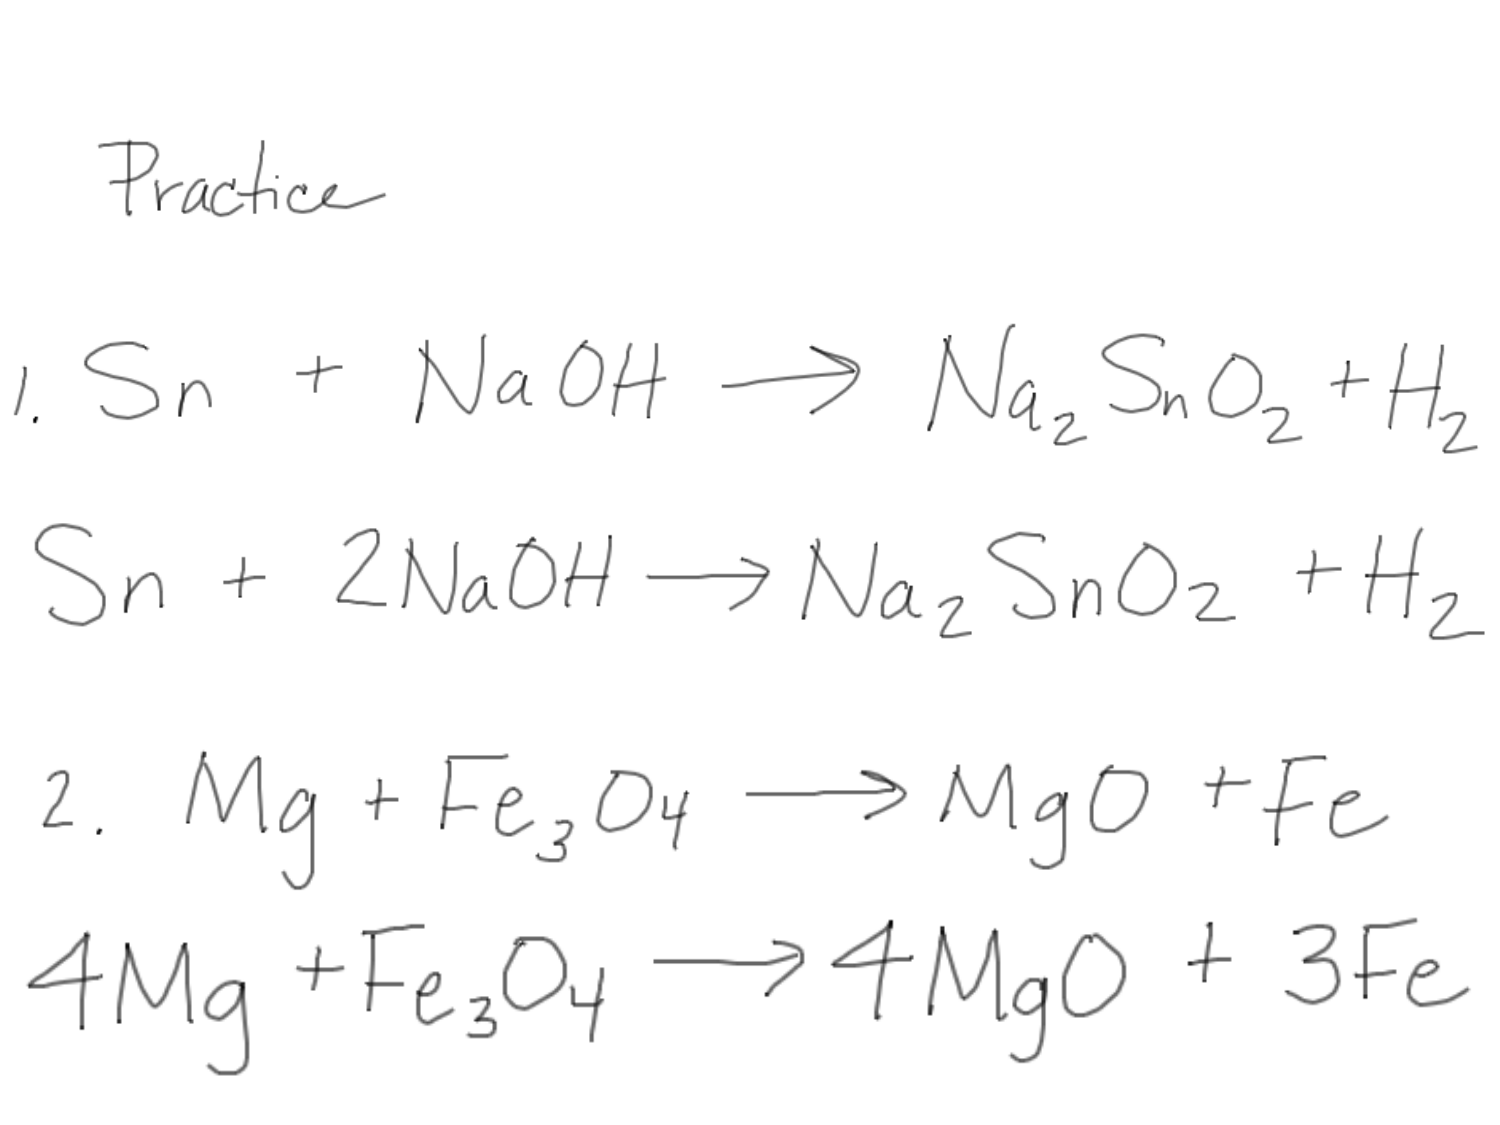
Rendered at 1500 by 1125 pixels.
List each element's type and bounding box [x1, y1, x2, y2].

picture [0, 720, 1500, 1085]
picture [0, 106, 1500, 657]
